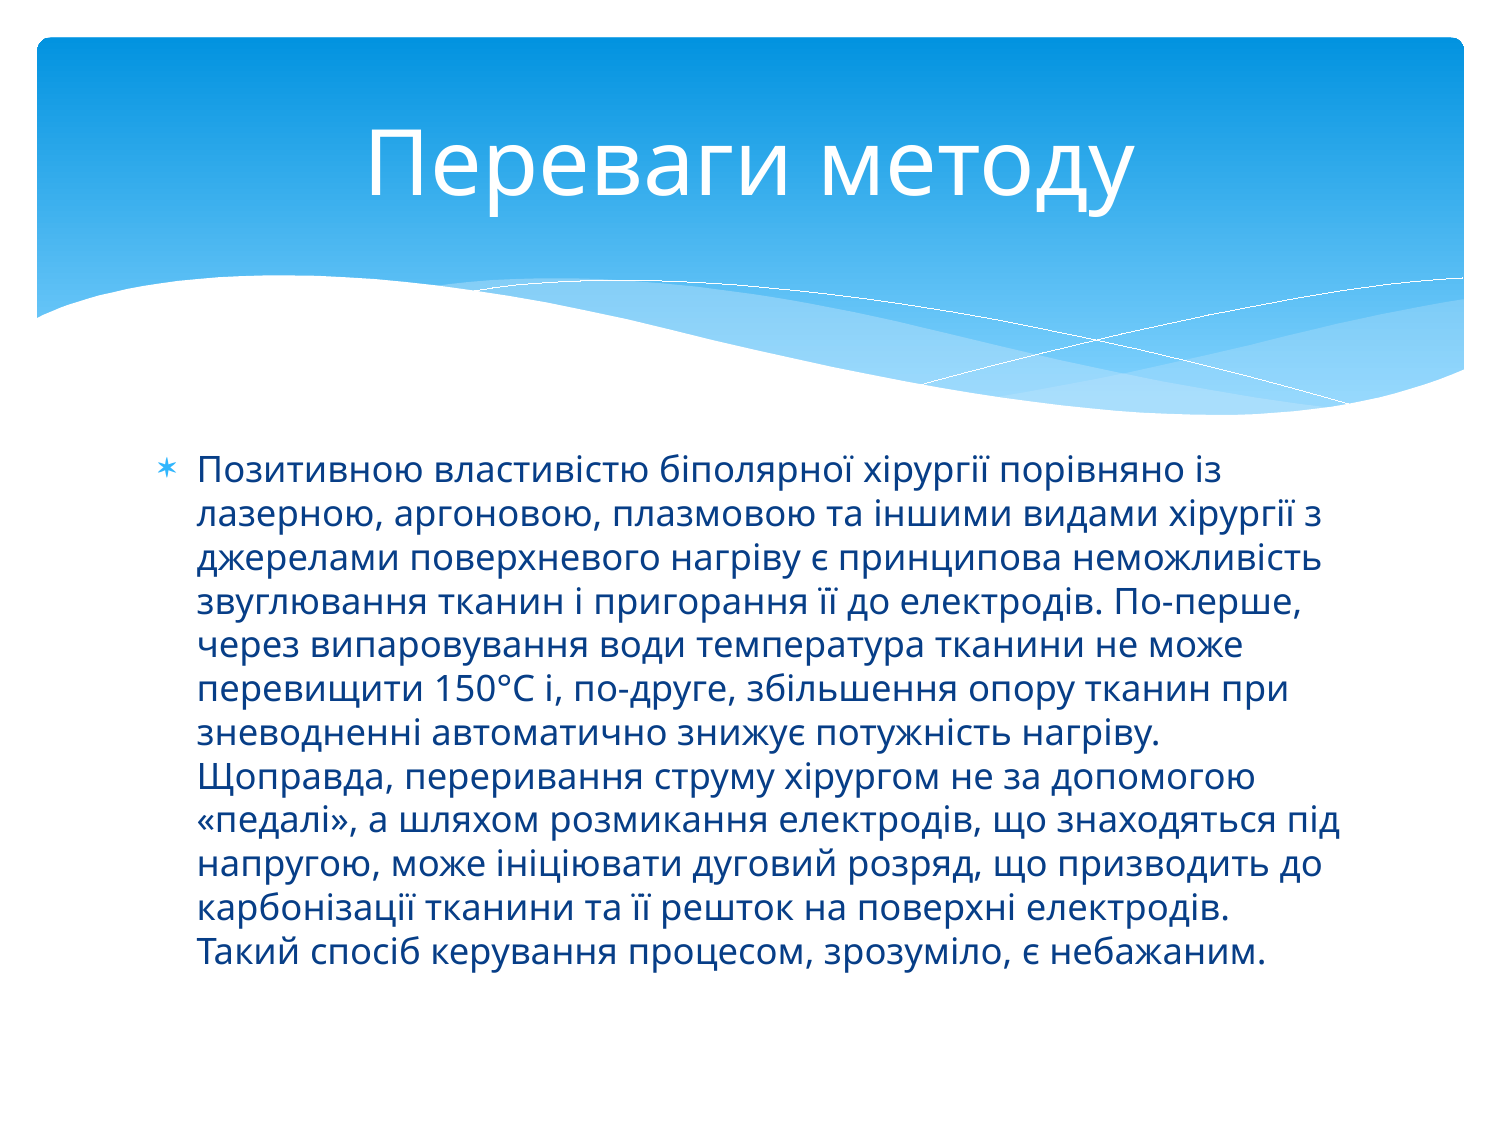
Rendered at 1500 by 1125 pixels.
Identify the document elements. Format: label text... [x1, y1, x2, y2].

list Позитивною властивістю біполярної хірургії порівняно із лазерною, аргоновою, плазмовою та іншими видами хірургії з джерелами поверхневого нагріву є принципова неможливість звуглювання тканин і пригорання її до електродів. По-перше, через випаровування води температура тканини не може перевищити 150°С і, по-друге, збільшення опору тканин при зневодненні автоматично знижує потужність нагріву. Щоправда, переривання струму хірургом не за допомогою «педалі», а шляхом розмикання електродів, що знаходяться під напругою, може ініціювати дуговий розряд, що призводить до карбонізації тканини та її решток на поверхні електродів. Такий спосіб керування процесом, зрозуміло, є небажаним. [143, 438, 1359, 1005]
title Переваги методу [75, 55, 1425, 261]
